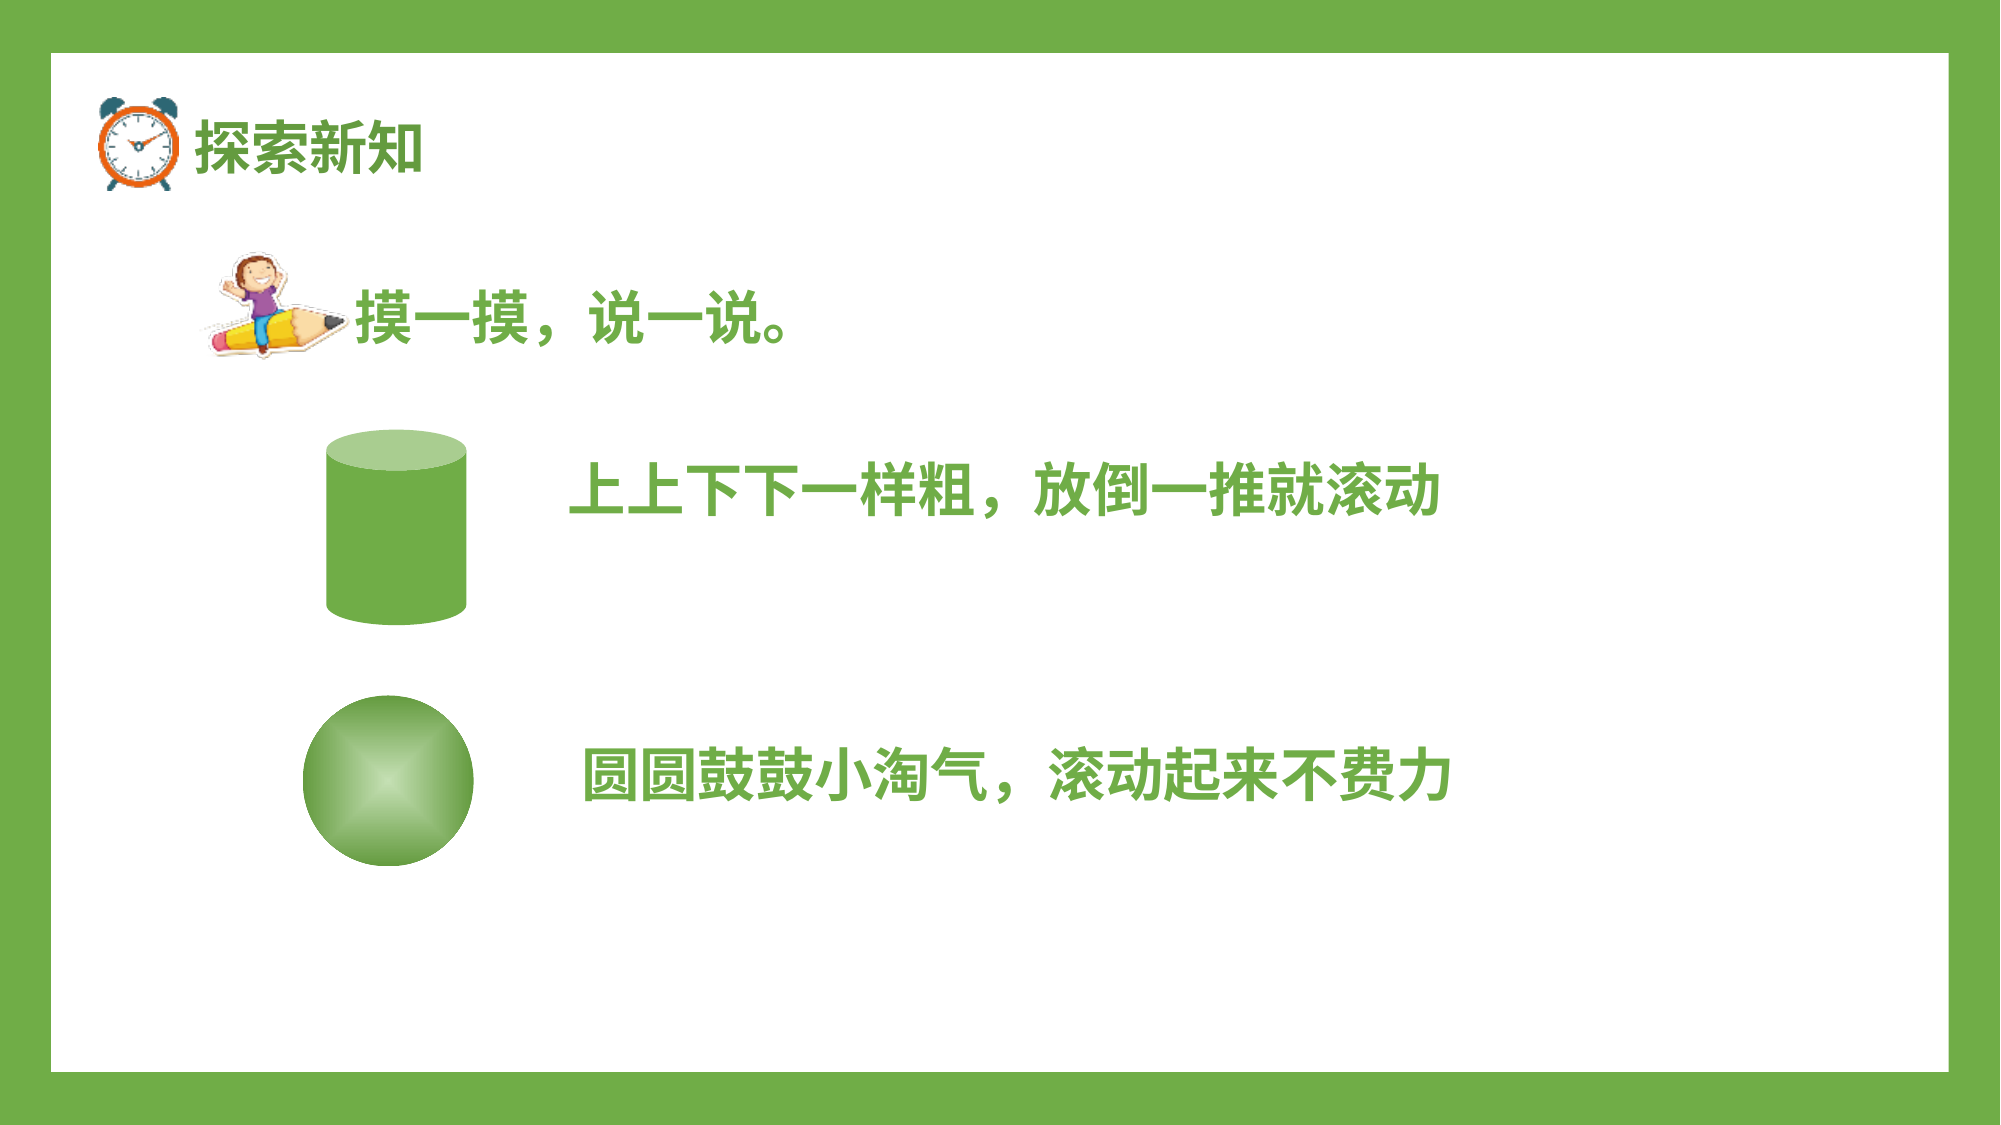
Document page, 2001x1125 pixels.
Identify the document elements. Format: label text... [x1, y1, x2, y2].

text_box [178, 239, 1478, 394]
text_box [302, 695, 474, 867]
text_box 圆圆鼓鼓小淘气，滚动起来不费力 [566, 695, 1758, 816]
text_box [326, 429, 467, 626]
text_box 上上下下一样粗，放倒一推就滚动 [553, 410, 1744, 531]
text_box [97, 97, 554, 191]
